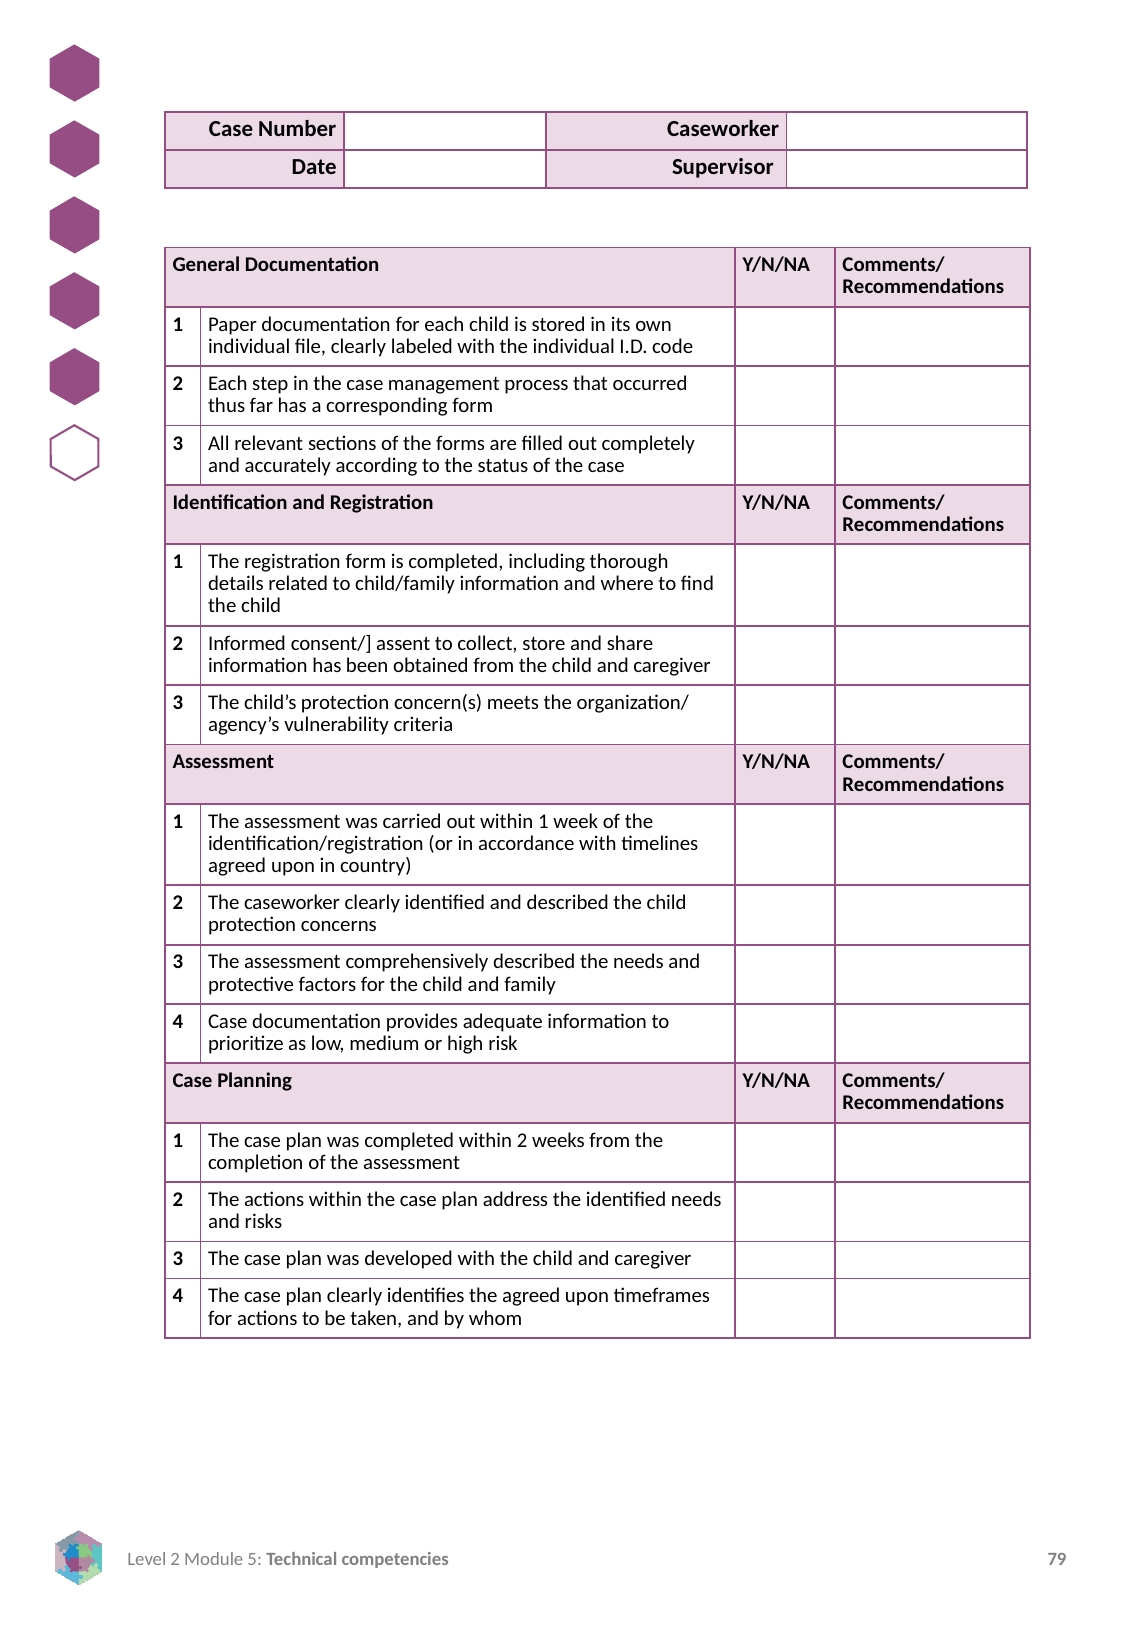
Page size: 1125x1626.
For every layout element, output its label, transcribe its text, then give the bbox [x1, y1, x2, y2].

table_cell Each step in the case management process that occurred thus far has a corresponding form [201, 367, 734, 425]
text_box [49, 272, 100, 330]
table_cell 1 [166, 1124, 200, 1181]
table_cell The case plan was developed with the child and caregiver [201, 1242, 734, 1278]
table_cell 2 [166, 627, 200, 684]
table_cell Case Planning [166, 1064, 734, 1122]
table_cell [736, 686, 834, 744]
table_cell Date [166, 151, 343, 187]
table_cell 2 [166, 886, 200, 944]
table_cell [836, 805, 1029, 884]
table_cell [736, 805, 834, 884]
table_header General Documentation [166, 248, 734, 306]
table_cell The caseworker clearly identified and described the child protection concerns [201, 886, 734, 944]
table_header Case Number [166, 113, 343, 149]
table_cell 2 [166, 1183, 200, 1241]
table_cell 3 [166, 946, 200, 1003]
table_cell [736, 946, 834, 1003]
table_cell [836, 946, 1029, 1003]
table_cell The assessment comprehensively described the needs and protective factors for the child and family [201, 946, 734, 1003]
picture [55, 1530, 102, 1585]
table_cell [836, 686, 1029, 744]
table_cell Assessment [166, 745, 734, 803]
table_cell Identification and Registration [166, 486, 734, 543]
table_cell [836, 308, 1029, 365]
table_cell 4 [166, 1005, 200, 1062]
table_header [787, 113, 1026, 149]
table_cell Comments/ Recommendations [836, 1064, 1029, 1122]
table_cell [736, 308, 834, 365]
table_cell Comments/ Recommendations [836, 745, 1029, 803]
table_cell [736, 1279, 834, 1337]
table_header Caseworker [547, 113, 786, 149]
text_box [49, 348, 100, 406]
table_cell The child’s protection concern(s) meets the organization/ agency’s vulnerability criteria [201, 686, 734, 744]
table_cell Supervisor [547, 151, 786, 187]
table_cell [736, 367, 834, 425]
table_cell Paper documentation for each child is stored in its own individual file, clearly labeled with the individual I.D. code [201, 308, 734, 365]
table_cell [836, 426, 1029, 484]
table_cell Y/N/NA [736, 1064, 834, 1122]
table_cell [736, 426, 834, 484]
table_cell 4 [166, 1279, 200, 1337]
table_cell 2 [166, 367, 200, 425]
table_cell Y/N/NA [736, 745, 834, 803]
table_cell The assessment was carried out within 1 week of the identification/registration (or in accordance with timelines agreed upon in country) [201, 805, 734, 884]
table_cell Case documentation provides adequate information to prioritize as low, medium or high risk [201, 1005, 734, 1062]
table_cell [736, 627, 834, 684]
table_header [345, 113, 545, 149]
table_cell [736, 1124, 834, 1181]
table_cell 1 [166, 545, 200, 625]
table_cell [736, 545, 834, 625]
table_cell [345, 151, 545, 187]
text_box [49, 196, 100, 254]
table_cell [836, 1183, 1029, 1241]
table_cell 3 [166, 686, 200, 744]
table_cell Comments/ Recommendations [836, 486, 1029, 543]
text_box [49, 424, 100, 482]
table_cell The actions within the case plan address the identified needs and risks [201, 1183, 734, 1241]
table_cell [836, 1005, 1029, 1062]
table_cell Informed consent/] assent to collect, store and share information has been obtained from the child and caregiver [201, 627, 734, 684]
table_cell [836, 1124, 1029, 1181]
text_box [49, 44, 100, 102]
table_cell The case plan clearly identifies the agreed upon timeframes for actions to be taken, and by whom [201, 1279, 734, 1337]
table_cell 3 [166, 426, 200, 484]
table_cell 1 [166, 805, 200, 884]
table_cell [836, 886, 1029, 944]
table_cell [736, 1183, 834, 1241]
table_cell [736, 1005, 834, 1062]
table_cell [836, 545, 1029, 625]
table_cell The registration form is completed, including thorough details related to child/family information and where to find the child [201, 545, 734, 625]
table_cell [836, 1279, 1029, 1337]
table_cell [836, 367, 1029, 425]
table_cell [787, 151, 1026, 187]
table_header Y/N/NA [736, 248, 834, 306]
table_cell All relevant sections of the forms are filled out completely and accurately according to the status of the case [201, 426, 734, 484]
text_box [49, 120, 100, 178]
table_cell [836, 1242, 1029, 1278]
table_cell [736, 886, 834, 944]
table_cell Y/N/NA [736, 486, 834, 543]
table_cell 3 [166, 1242, 200, 1278]
table_header Comments/ Recommendations [836, 248, 1029, 306]
table_cell 1 [166, 308, 200, 365]
table_cell [836, 627, 1029, 684]
table_cell The case plan was completed within 2 weeks from the completion of the assessment [201, 1124, 734, 1181]
table_cell [736, 1242, 834, 1278]
